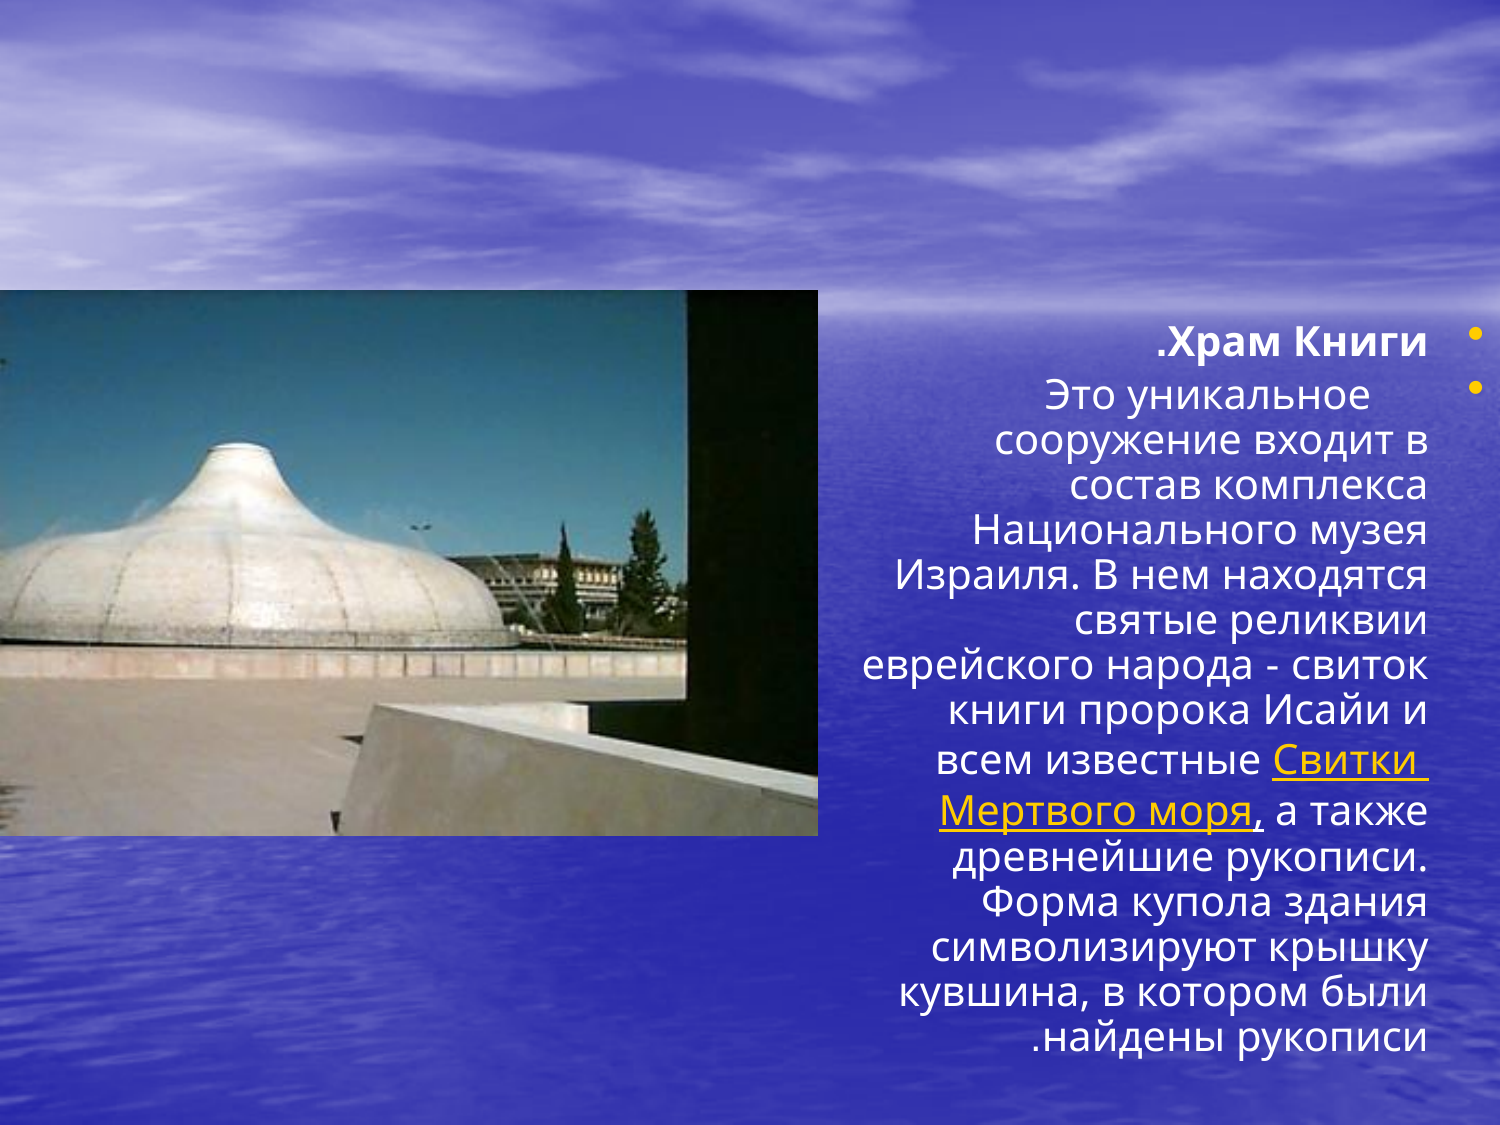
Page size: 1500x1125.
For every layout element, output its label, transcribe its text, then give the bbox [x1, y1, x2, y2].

list Храм Книги. Это уникальное сооружение входит в состав комплекса Национального музея Израиля. В нем находятся святые реликвии еврейского народа - свиток книги пророка Исайи и всем известные Свитки Мертвого моря, а также древнейшие рукописи. Форма купола здания символизируют крышку кувшина, в котором были найдены рукописи. [837, 312, 1500, 988]
picture [0, 290, 818, 836]
